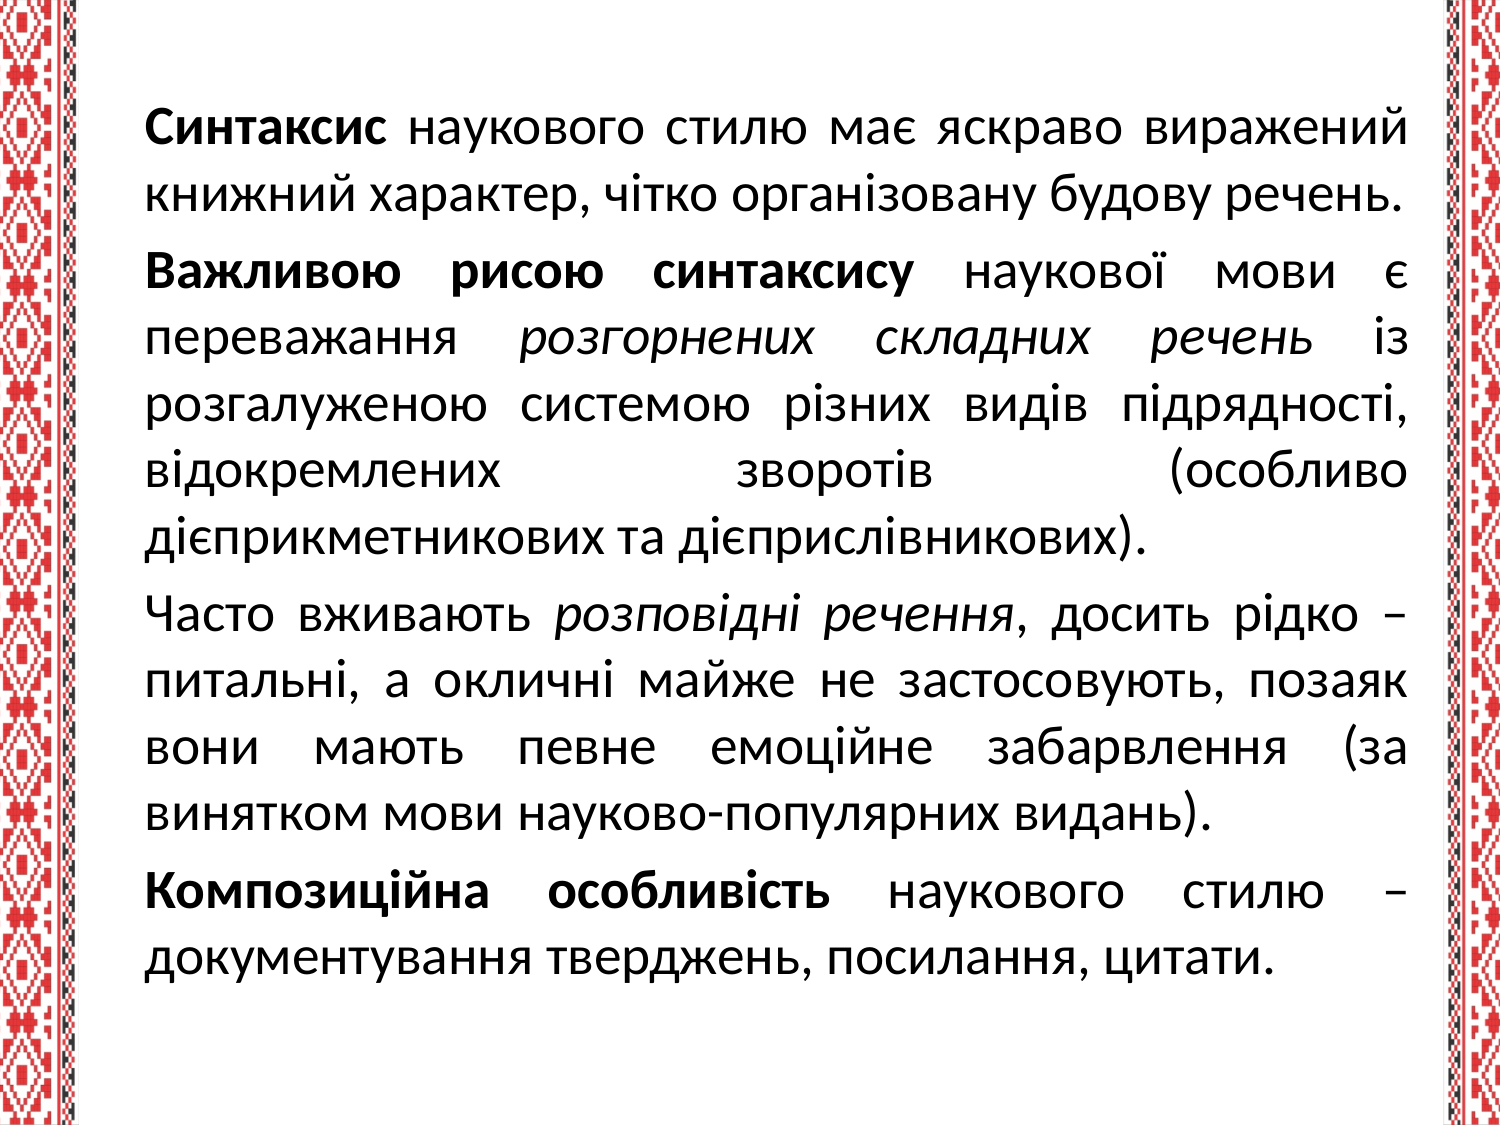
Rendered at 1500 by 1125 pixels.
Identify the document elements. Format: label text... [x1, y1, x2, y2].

picture [937, 1, 1500, 1124]
list Синтаксис наукового стилю має яскраво виражений книжний характер, чітко організовану будову речень. Важливою рисою синтаксису наукової мови є переважання розгорнених складних речень із розгалуженою системою різних видів підрядності, відокремлених зворотів (особливо дієприкметникових та дієприслівникових). Часто вживають розповідні речення, досить рідко – питальні, а окличні майже не застосовують, позаяк вони мають певне емоційне забарвлення (за винятком мови науково-популярних видань). Композиційна особливість наукового стилю – документування тверджень, посилання, цитати. [79, 82, 1425, 1005]
picture [0, 1, 585, 1124]
